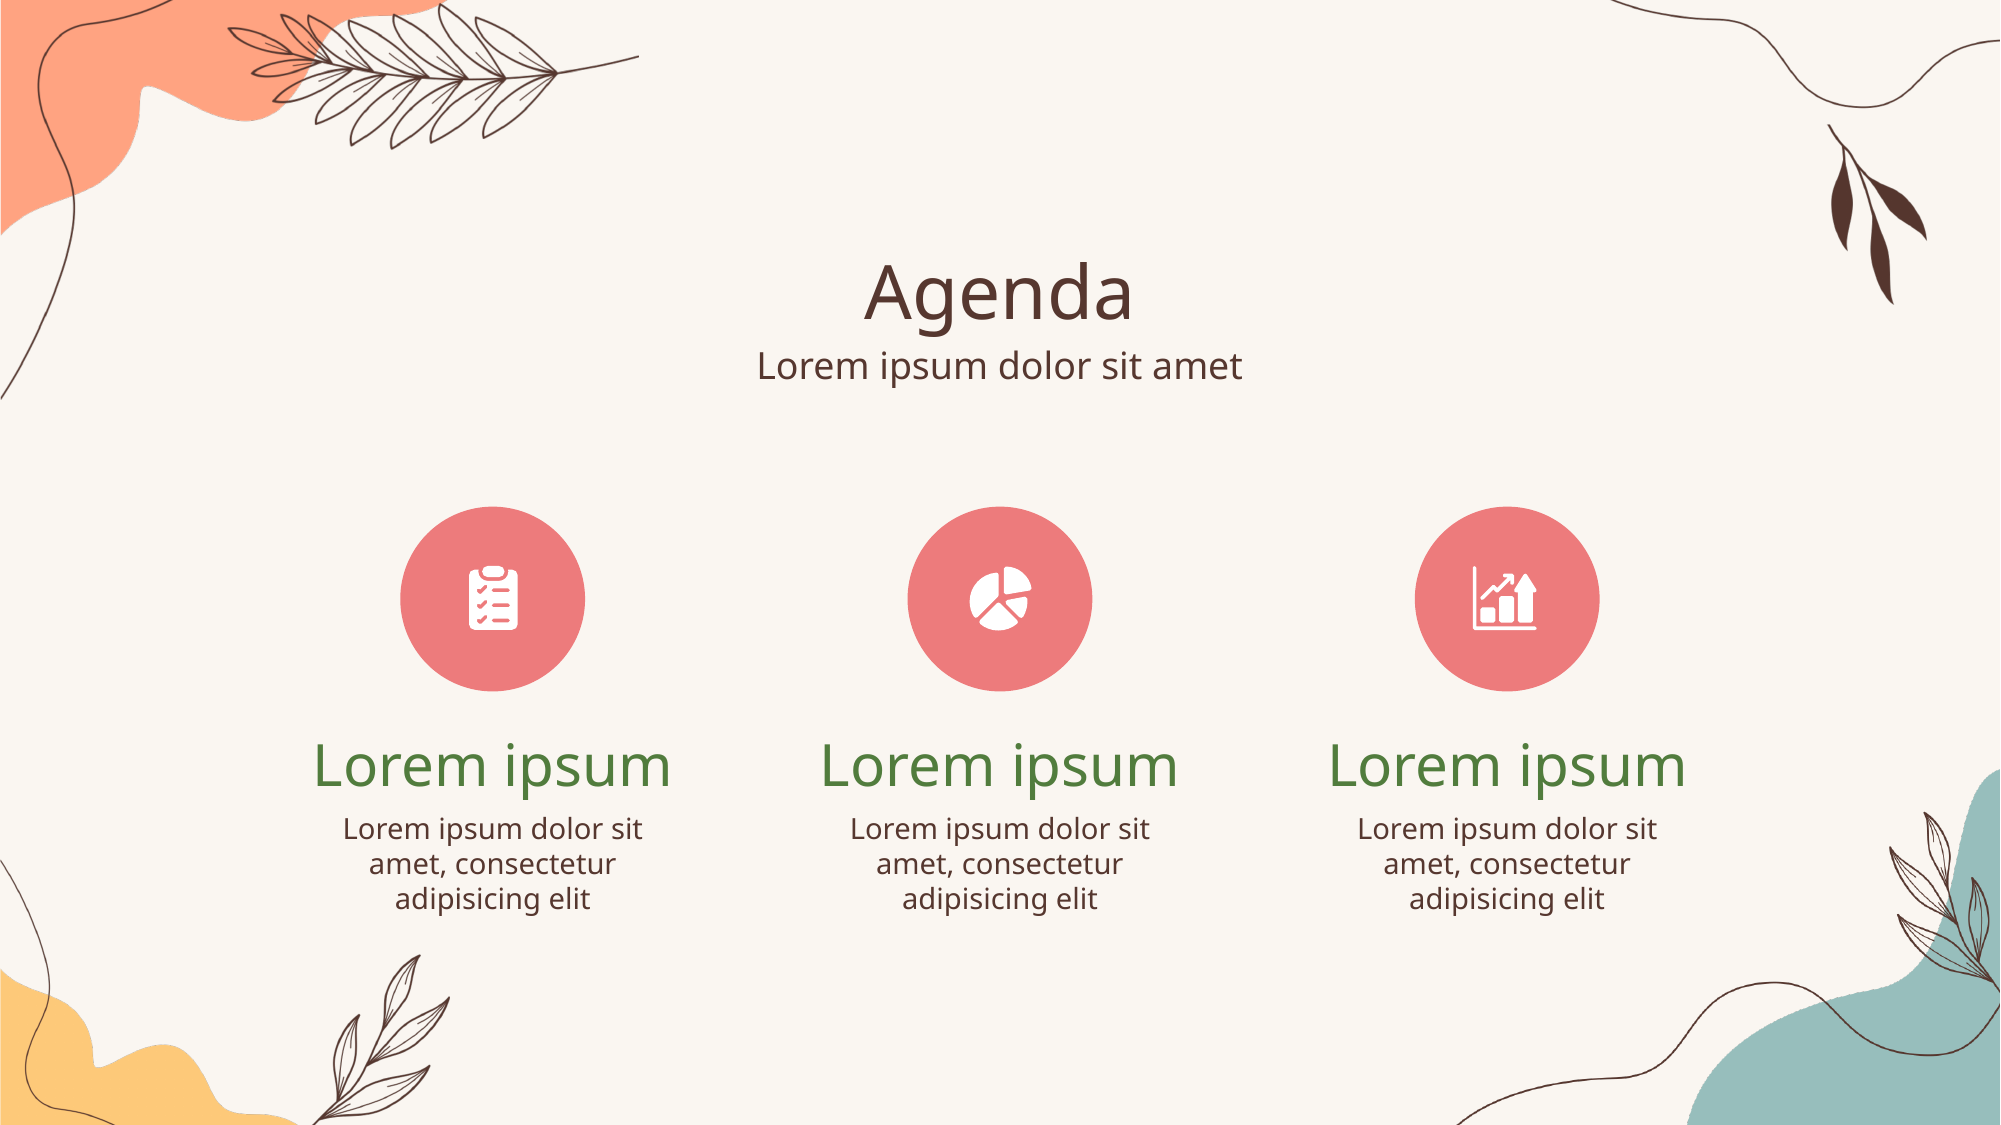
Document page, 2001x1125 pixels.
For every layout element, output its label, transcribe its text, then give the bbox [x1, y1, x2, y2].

text_box Lorem ipsum dolor sit amet, consectetur adipisicing elit [796, 806, 1204, 923]
text_box Lorem ipsum [796, 720, 1204, 806]
text_box Lorem ipsum dolor sit amet, consectetur adipisicing elit [1304, 806, 1711, 923]
picture [1456, 769, 2000, 1125]
picture [1, 860, 449, 1125]
text_box Lorem ipsum [289, 720, 696, 806]
text_box [907, 506, 1093, 692]
picture [1610, 0, 2000, 305]
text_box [1471, 564, 1538, 631]
text_box Lorem ipsum dolor sit amet, consectetur adipisicing elit [289, 806, 696, 923]
text_box Lorem ipsum [1304, 720, 1711, 806]
picture [2, 0, 639, 400]
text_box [467, 564, 518, 631]
text_box Lorem ipsum dolor sit amet [714, 334, 1286, 395]
text_box [1414, 506, 1600, 692]
text_box Agenda [714, 236, 1286, 334]
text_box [968, 565, 1032, 631]
text_box [400, 506, 586, 692]
